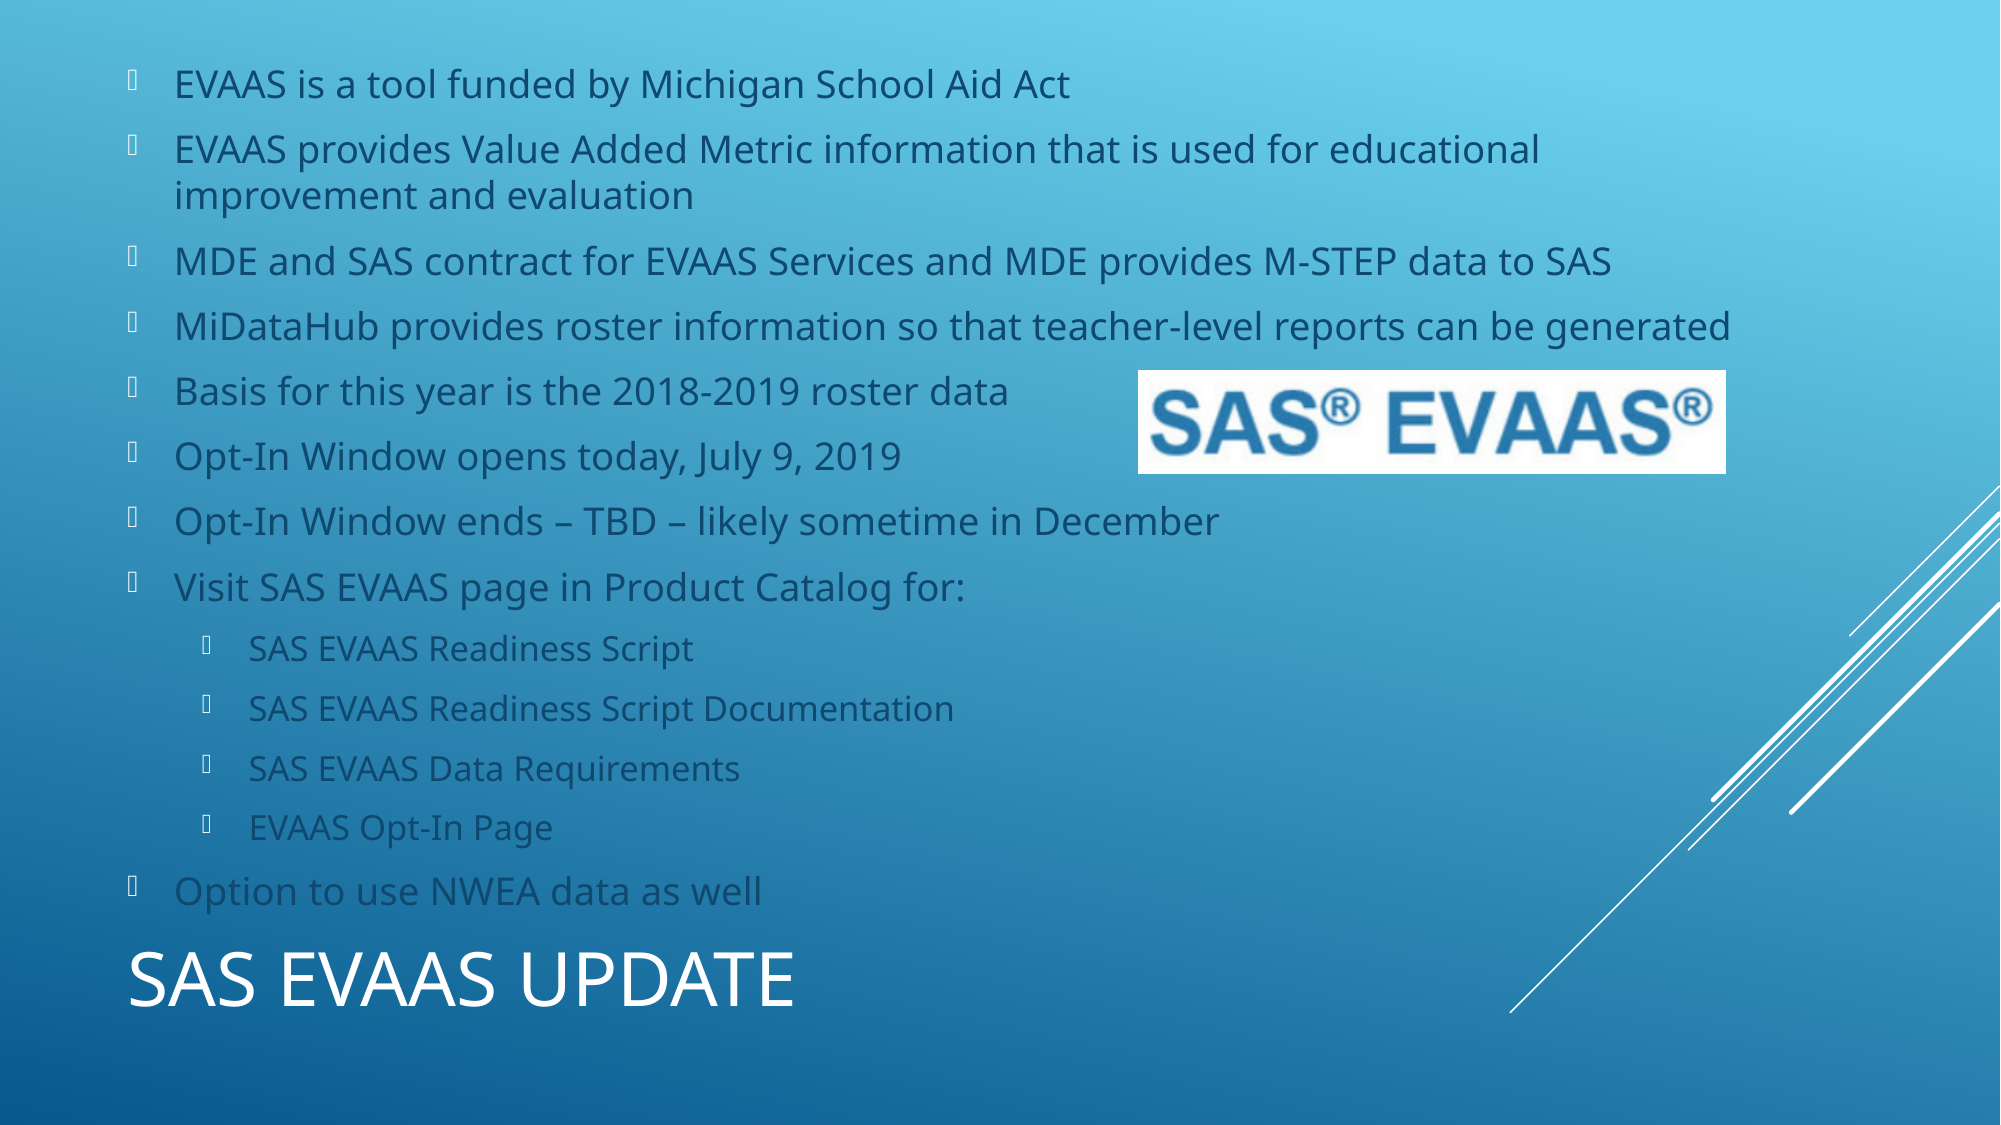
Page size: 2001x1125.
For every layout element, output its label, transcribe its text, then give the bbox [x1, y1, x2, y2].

title SAS EVAAS Update [112, 921, 1513, 1101]
list EVAAS is a tool funded by Michigan School Aid Act EVAAS provides Value Added Metric information that is used for educational improvement and evaluation MDE and SAS contract for EVAAS Services and MDE provides M-STEP data to SAS MiDataHub provides roster information so that teacher-level reports can be generated Basis for this year is the 2018-2019 roster data Opt-In Window opens today, July 9, 2019 Opt-In Window ends – TBD – likely sometime in December Visit SAS EVAAS page in Product Catalog for: SAS EVAAS Readiness Script SAS EVAAS Readiness Script Documentation SAS EVAAS Data Requirements EVAAS Opt-In Page Option to use NWEA data as well [112, 51, 1796, 921]
picture [1138, 370, 1727, 474]
